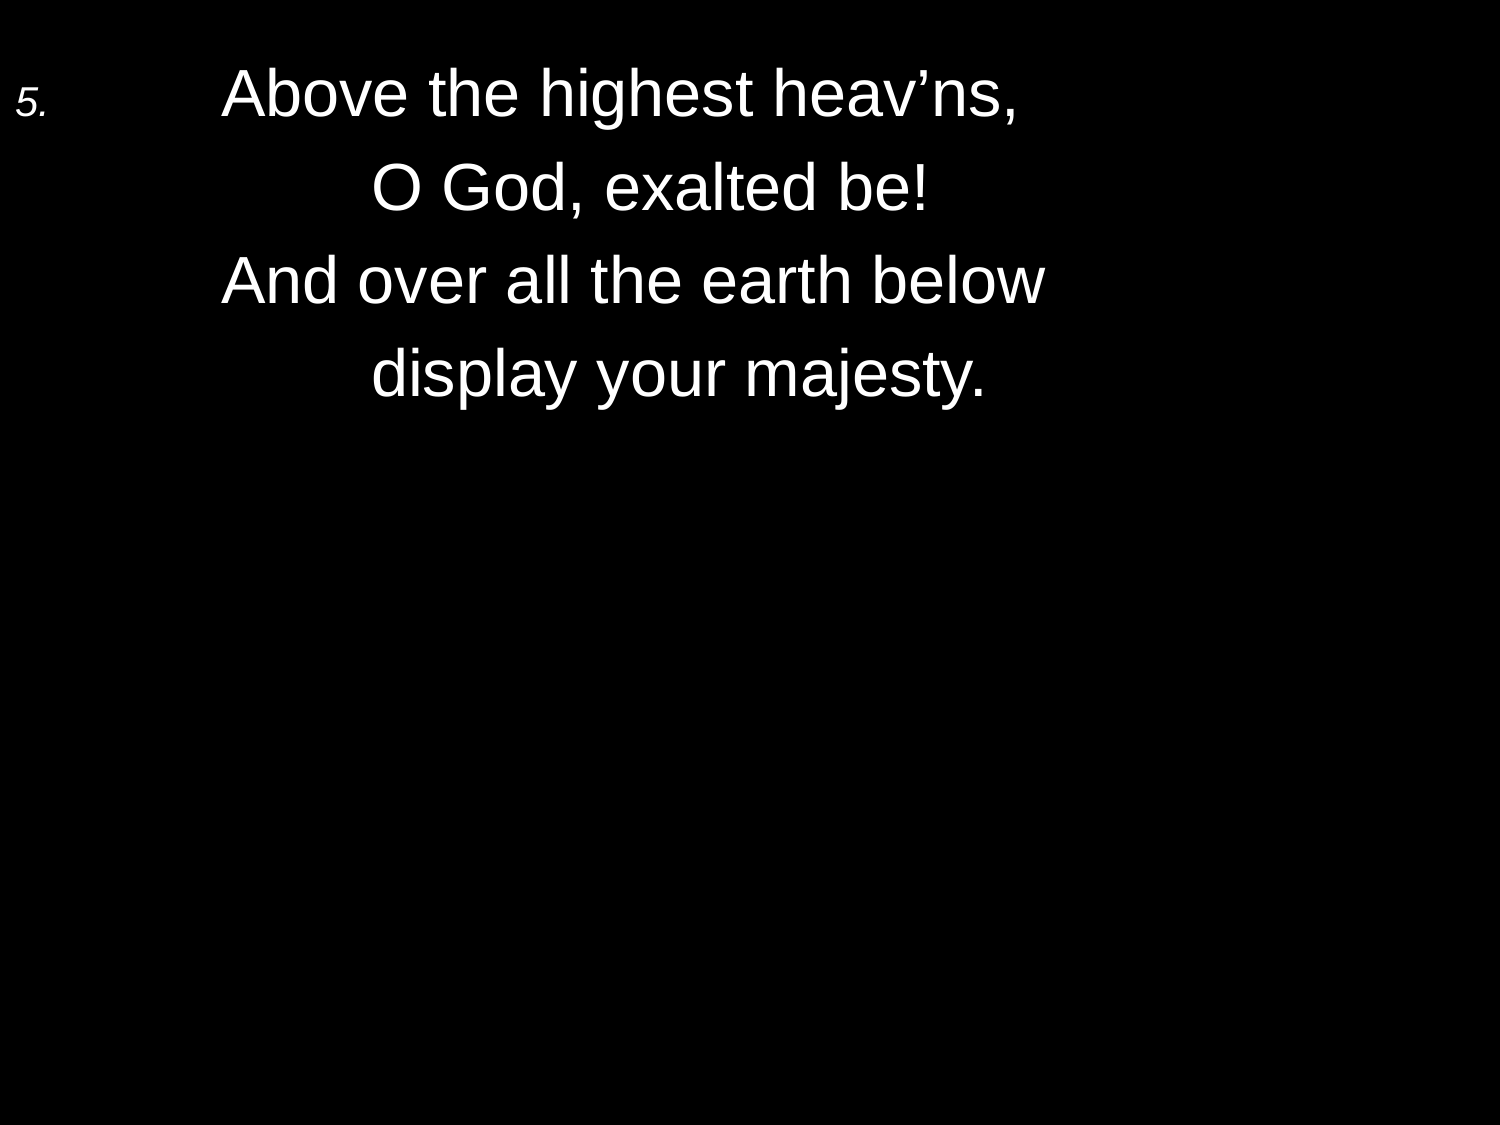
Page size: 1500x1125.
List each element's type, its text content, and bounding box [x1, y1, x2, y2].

list 5. Above the highest heav’ns, O God, exalted be! And over all the earth below display your majesty. [0, 42, 1500, 1047]
